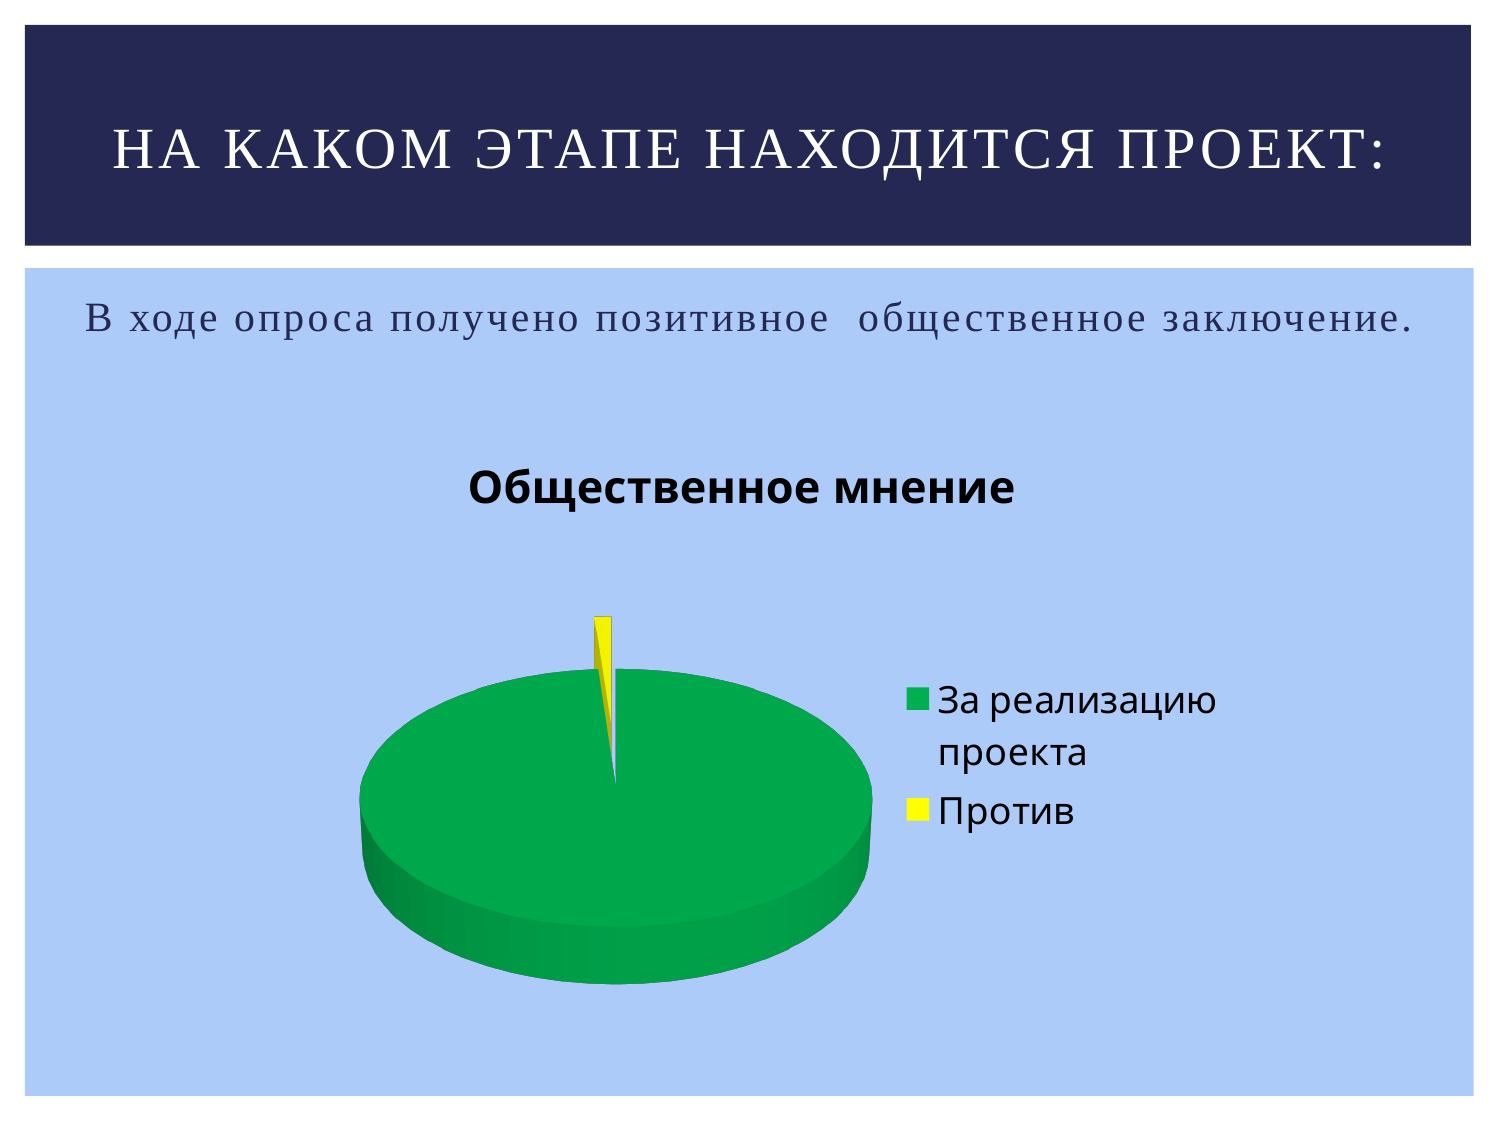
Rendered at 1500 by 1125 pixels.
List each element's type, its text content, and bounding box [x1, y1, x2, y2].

title На каком этапе находится проект: [62, 58, 1438, 232]
list В ходе опроса получено позитивное общественное заключение. [62, 281, 1442, 1005]
chart [241, 420, 1243, 1088]
